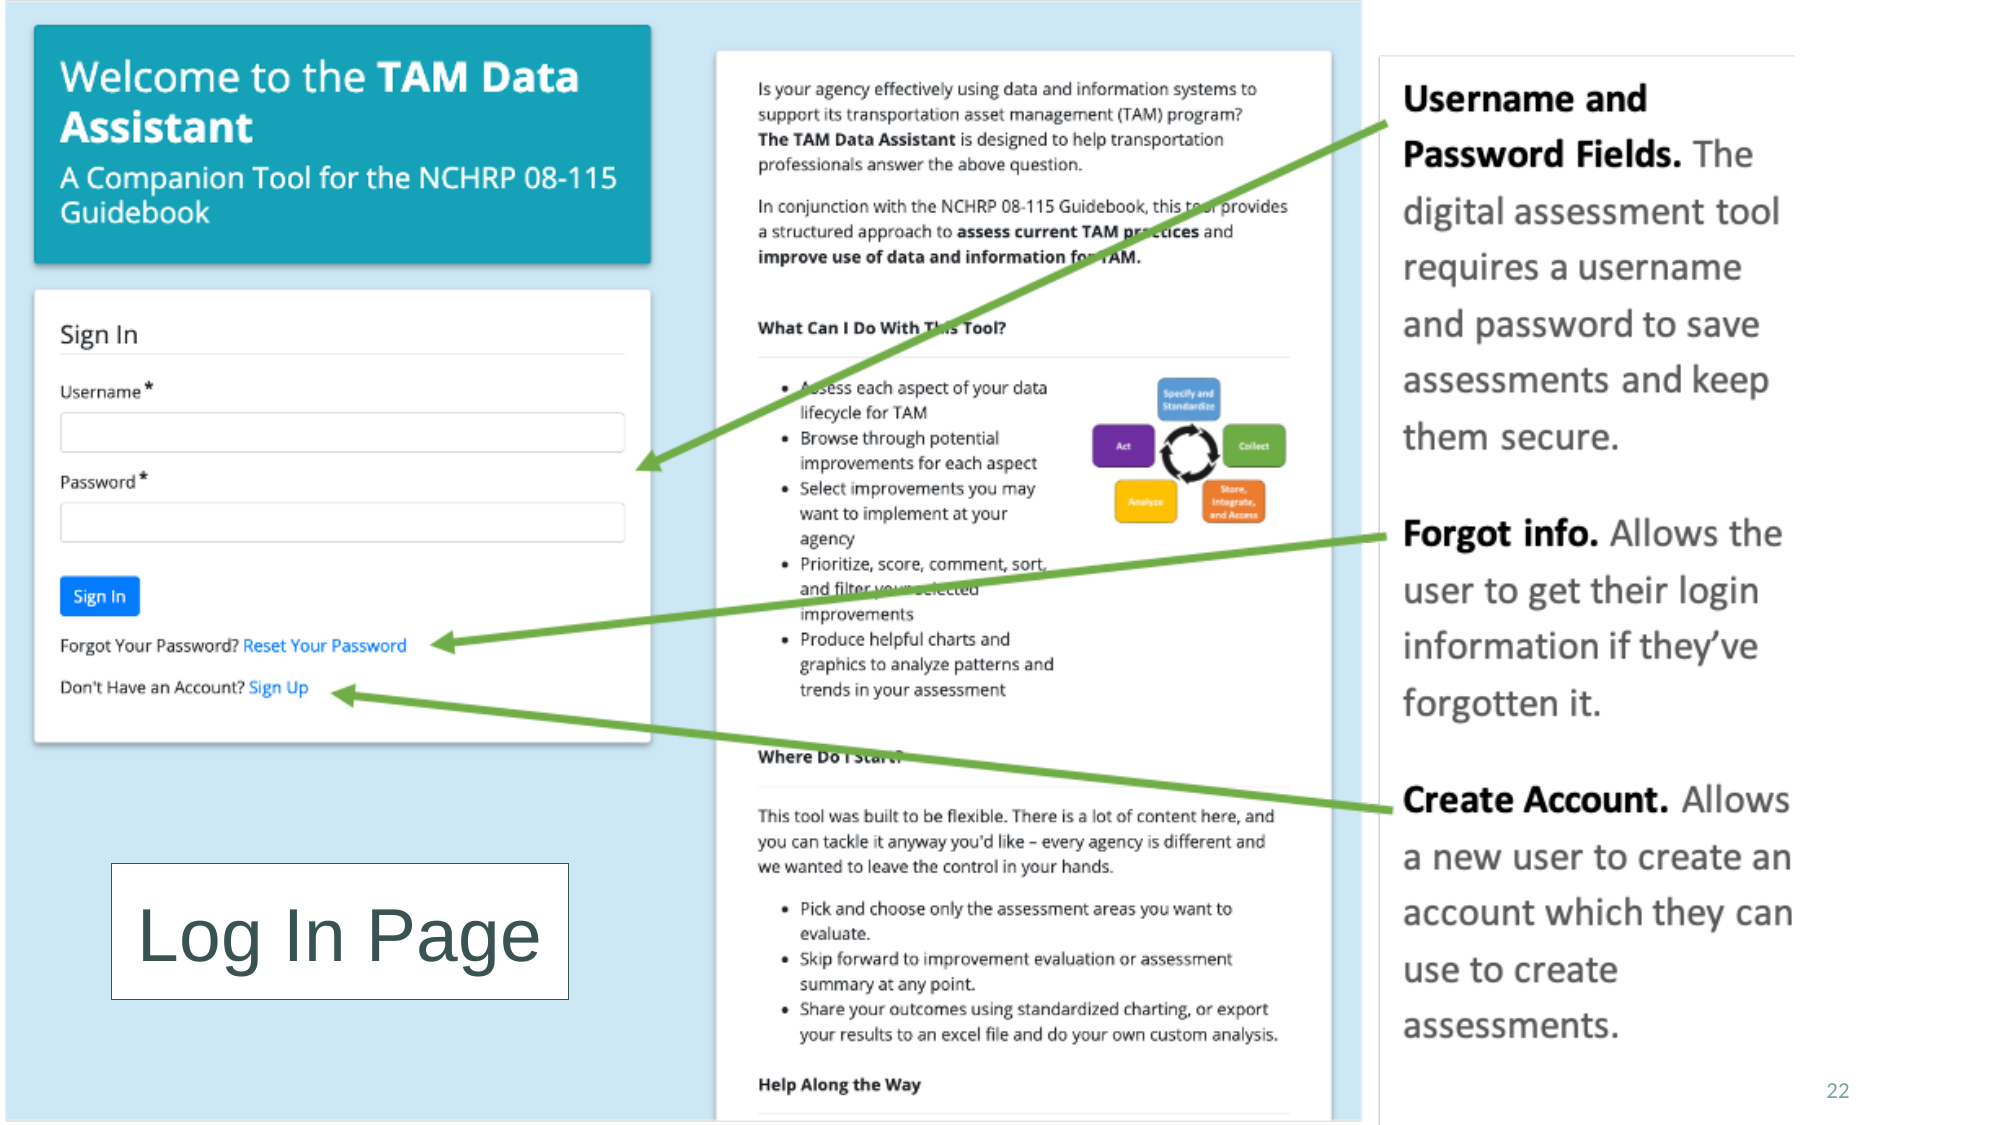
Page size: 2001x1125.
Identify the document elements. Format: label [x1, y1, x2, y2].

picture [5, 0, 1795, 1125]
